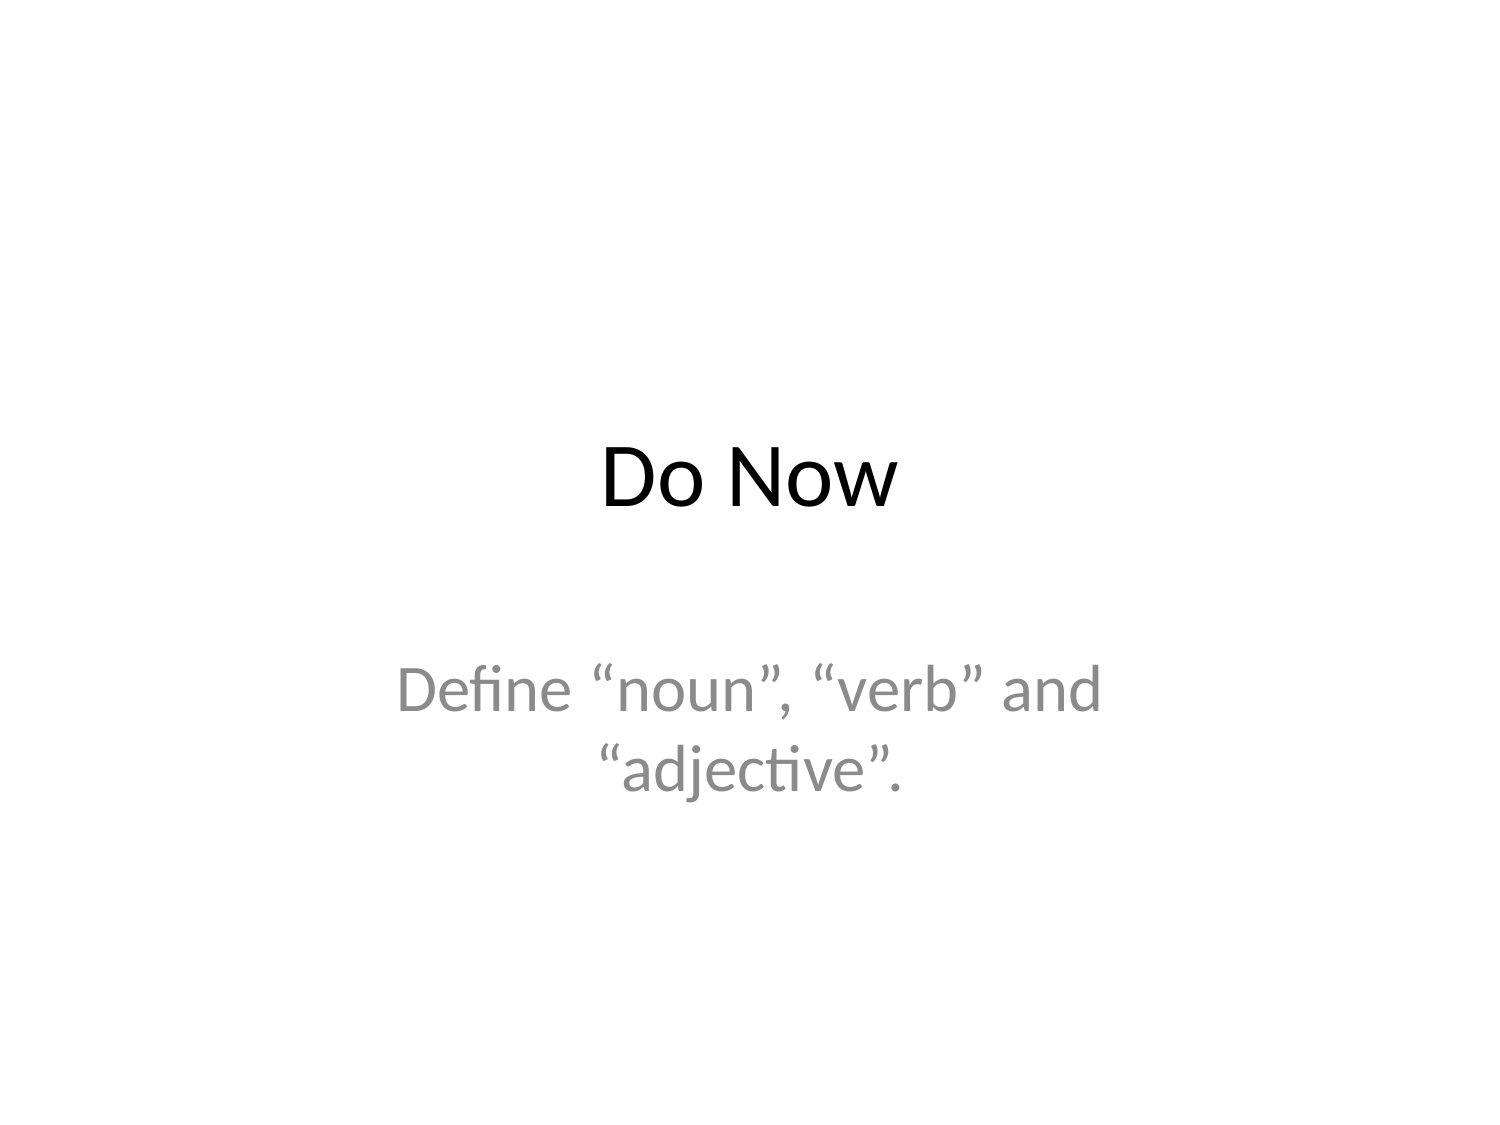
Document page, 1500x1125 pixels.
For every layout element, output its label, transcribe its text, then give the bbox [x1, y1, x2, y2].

title Do Now [112, 349, 1388, 591]
subtitle Define “noun”, “verb” and “adjective”. [225, 637, 1275, 925]
